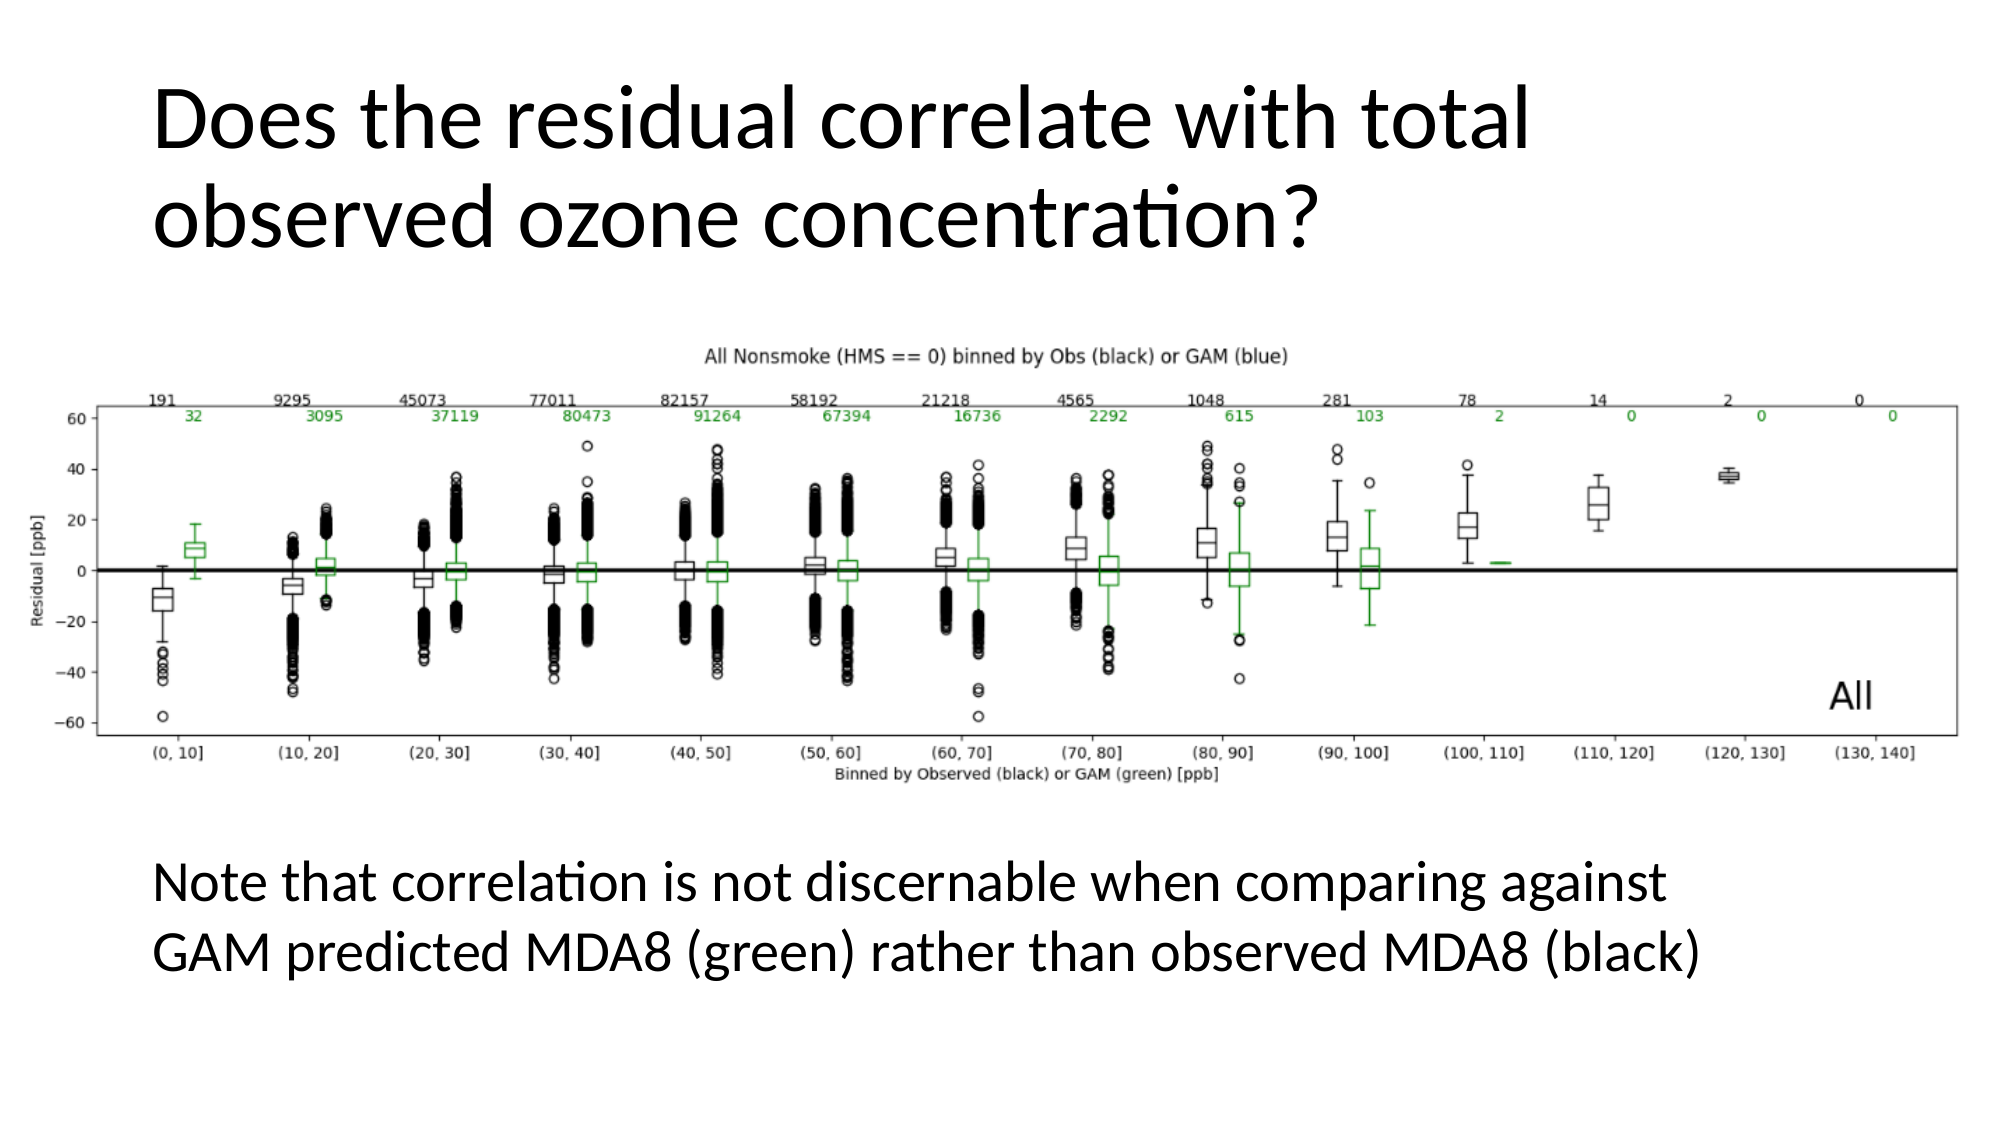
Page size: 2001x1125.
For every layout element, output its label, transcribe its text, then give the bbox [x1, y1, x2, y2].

text_box Note that correlation is not discernable when comparing against GAM predicted MDA8 (green) rather than observed MDA8 (black) [137, 835, 1798, 991]
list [0, 339, 1997, 784]
title Does the residual correlate with total observed ozone concentration? [137, 59, 1863, 278]
